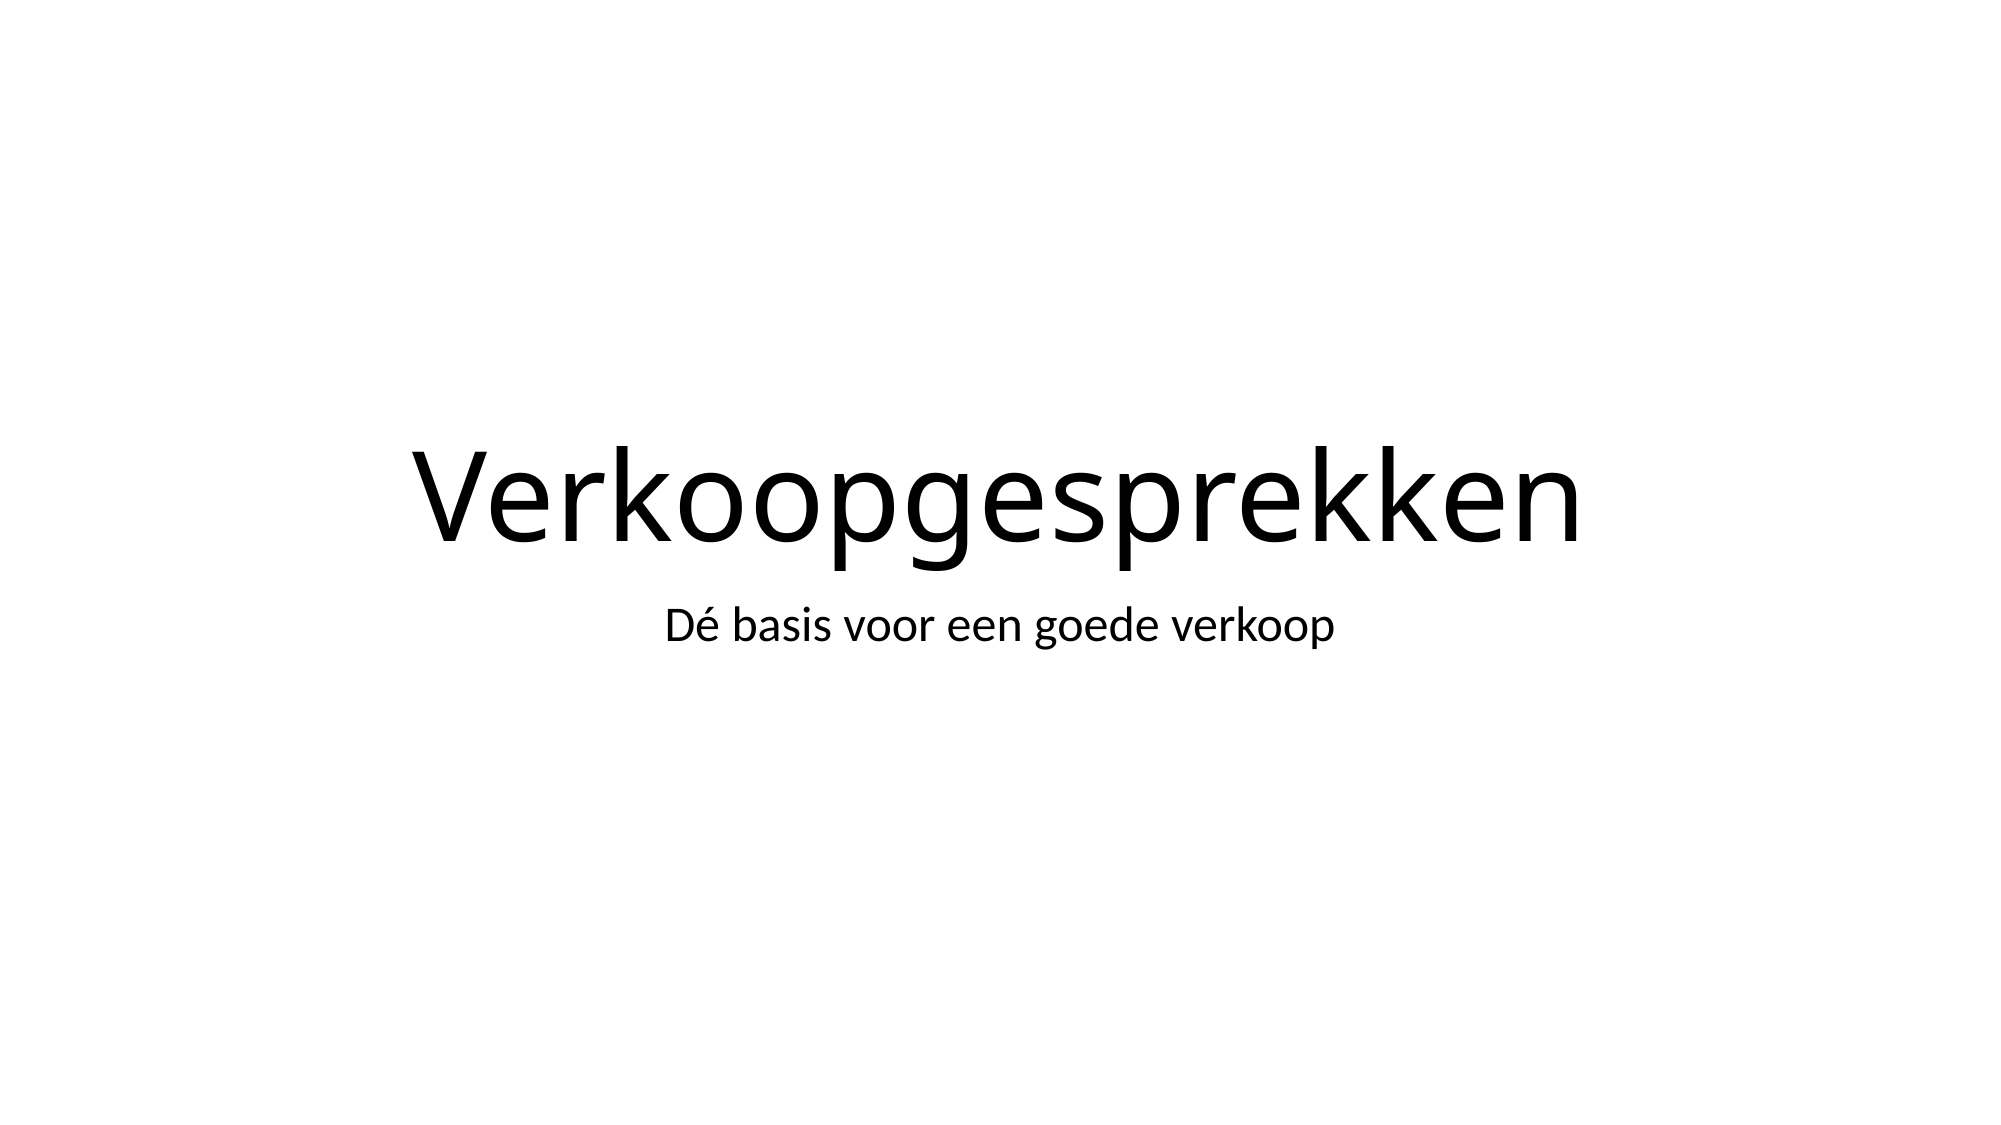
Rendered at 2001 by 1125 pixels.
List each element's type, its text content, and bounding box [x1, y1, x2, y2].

subtitle Dé basis voor een goede verkoop [249, 590, 1750, 863]
title Verkoopgesprekken [249, 184, 1750, 576]
